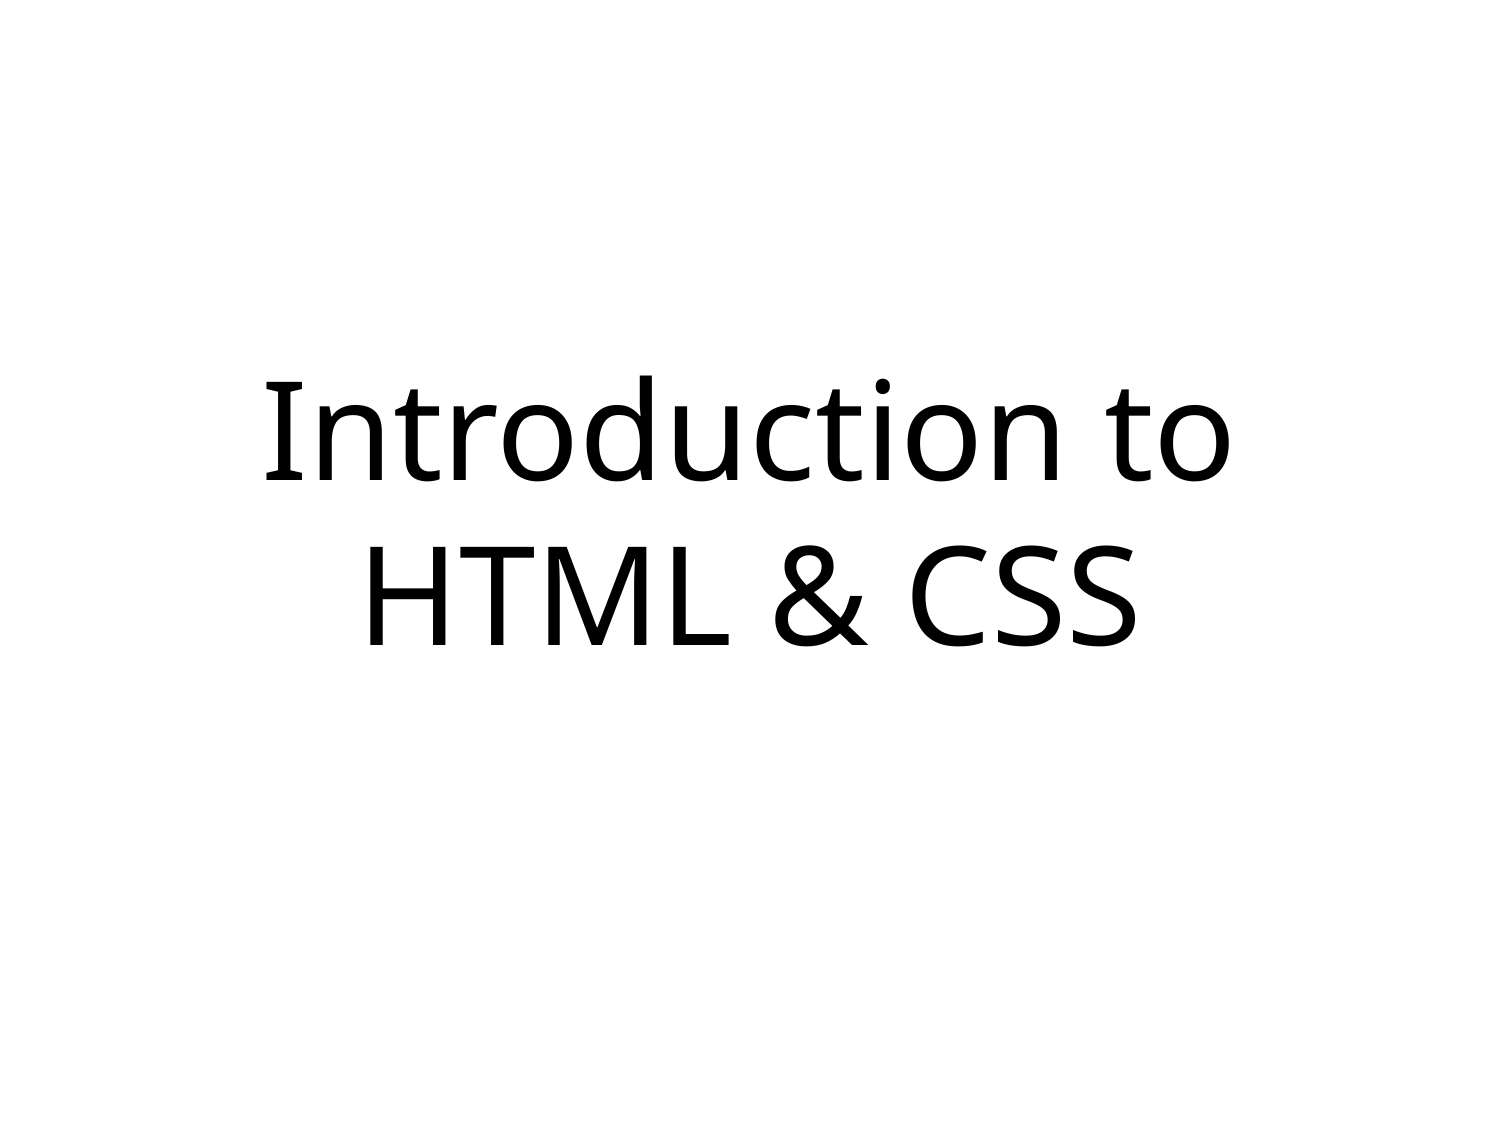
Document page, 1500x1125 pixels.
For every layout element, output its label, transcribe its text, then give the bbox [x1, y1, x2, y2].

title Introduction to HTML & CSS [112, 387, 1388, 629]
